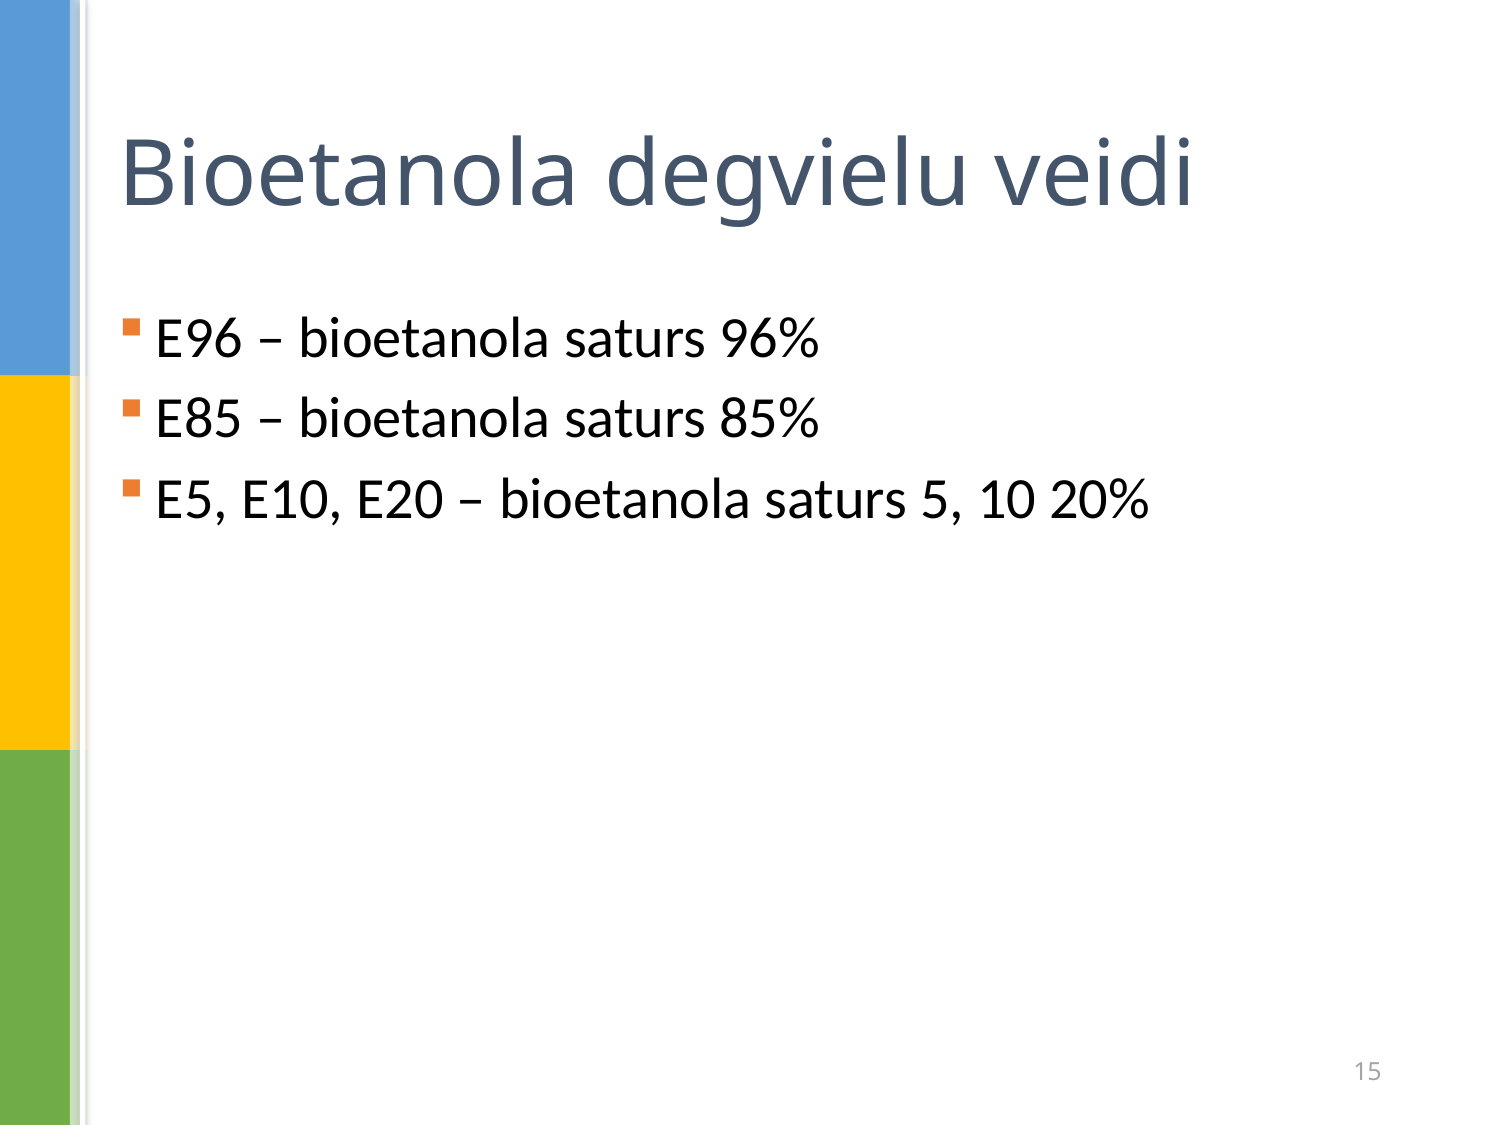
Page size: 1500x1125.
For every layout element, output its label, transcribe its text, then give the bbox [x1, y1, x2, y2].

title Bioetanola degvielu veidi [103, 59, 1397, 278]
slide_number 15 [993, 1042, 1397, 1103]
list E96 – bioetanola saturs 96% E85 – bioetanola saturs 85% E5, E10, E20 – bioetanola saturs 5, 10 20% [103, 299, 1397, 1014]
